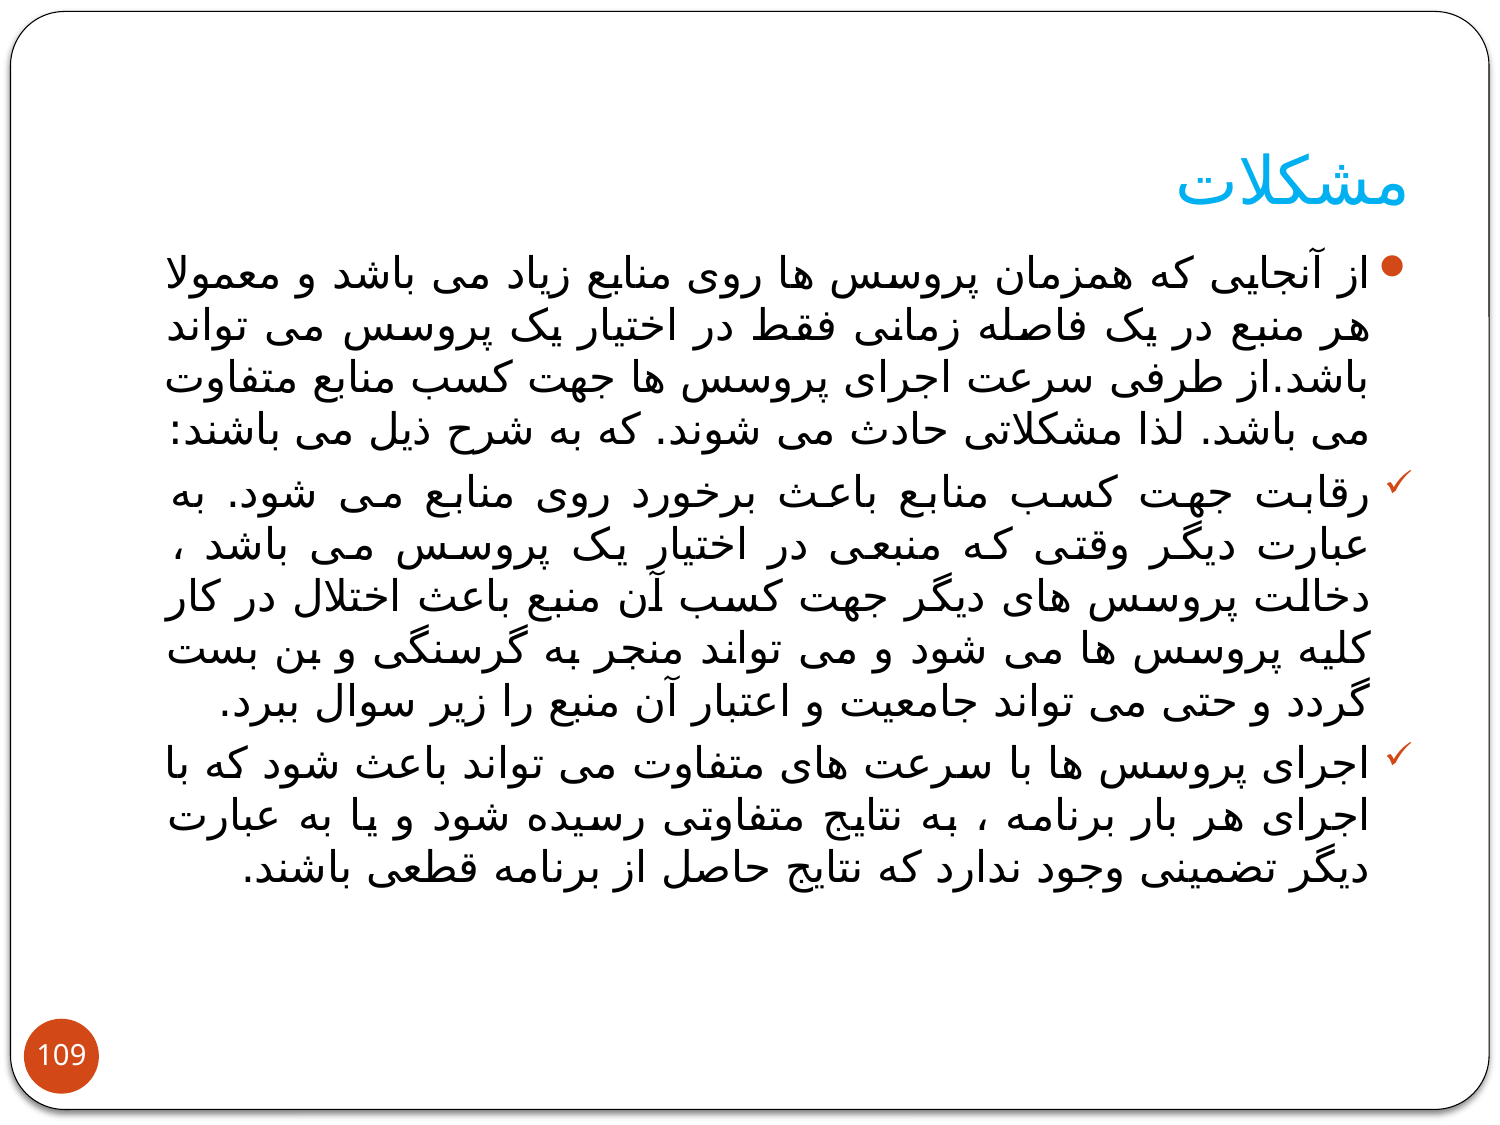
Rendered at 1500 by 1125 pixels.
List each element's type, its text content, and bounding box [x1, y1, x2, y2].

title مشکلات [150, 45, 1425, 233]
list از آنجایی که همزمان پروسس ها روی منابع زیاد می باشد و معمولا هر منبع در یک فاصله زمانی فقط در اختیار یک پروسس می تواند باشد.از طرفی سرعت اجرای پروسس ها جهت کسب منابع متفاوت می باشد. لذا مشکلاتی حادث می شوند. که به شرح ذیل می باشند: رقابت جهت کسب منابع باعث برخورد روی منابع می شود. به عبارت دیگر وقتی که منبعی در اختیار یک پروسس می باشد ، دخالت پروسس های دیگر جهت کسب آن منبع باعث اختلال در کار کلیه پروسس ها می شود و می تواند منجر به گرسنگی و بن بست گردد و حتی می تواند جامعیت و اعتبار آن منبع را زیر سوال ببرد. اجرای پروسس ها با سرعت های متفاوت می تواند باعث شود که با اجرای هر بار برنامه ، به نتایج متفاوتی رسیده شود و یا به عبارت دیگر تضمینی وجود ندارد که نتایج حاصل از برنامه قطعی باشند. [150, 237, 1425, 1013]
slide_number 109 [23, 1018, 99, 1094]
